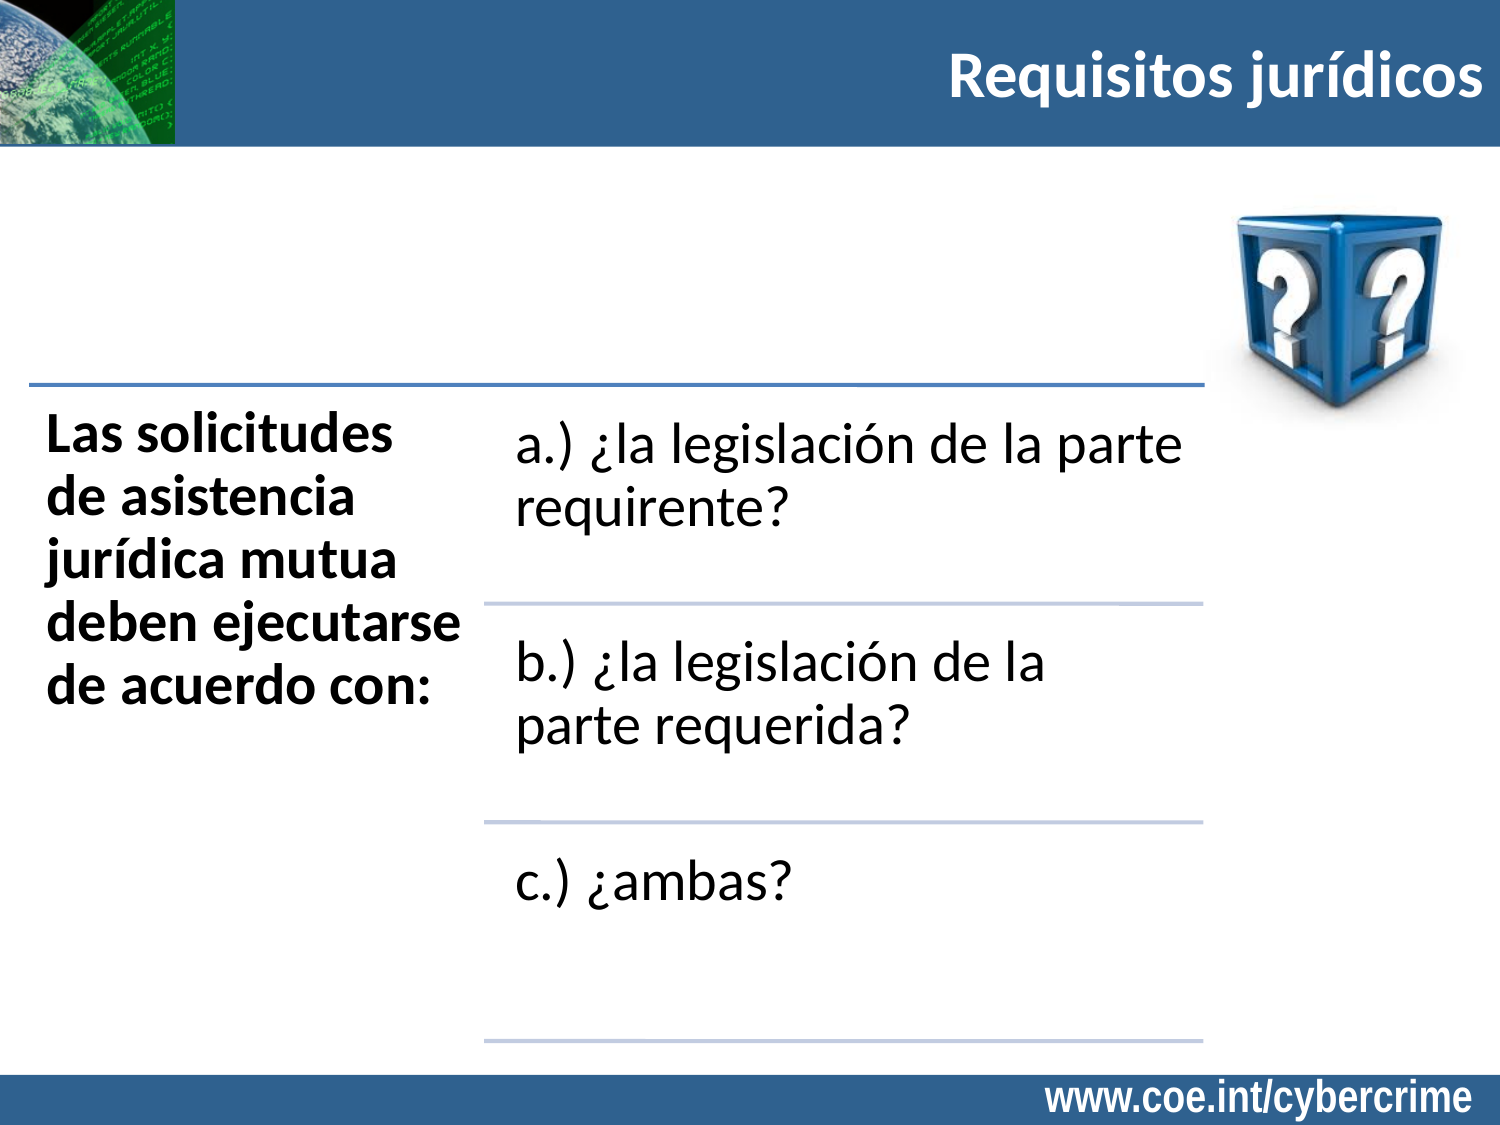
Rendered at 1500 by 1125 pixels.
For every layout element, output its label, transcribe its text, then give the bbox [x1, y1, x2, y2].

text_box Requisitos jurídicos [177, 0, 1500, 149]
picture [0, 0, 175, 144]
text_box www.coe.int/cybercrime [1030, 1059, 1500, 1125]
text_box [0, 1073, 1030, 1125]
picture [1189, 154, 1481, 445]
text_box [28, 384, 1205, 1052]
